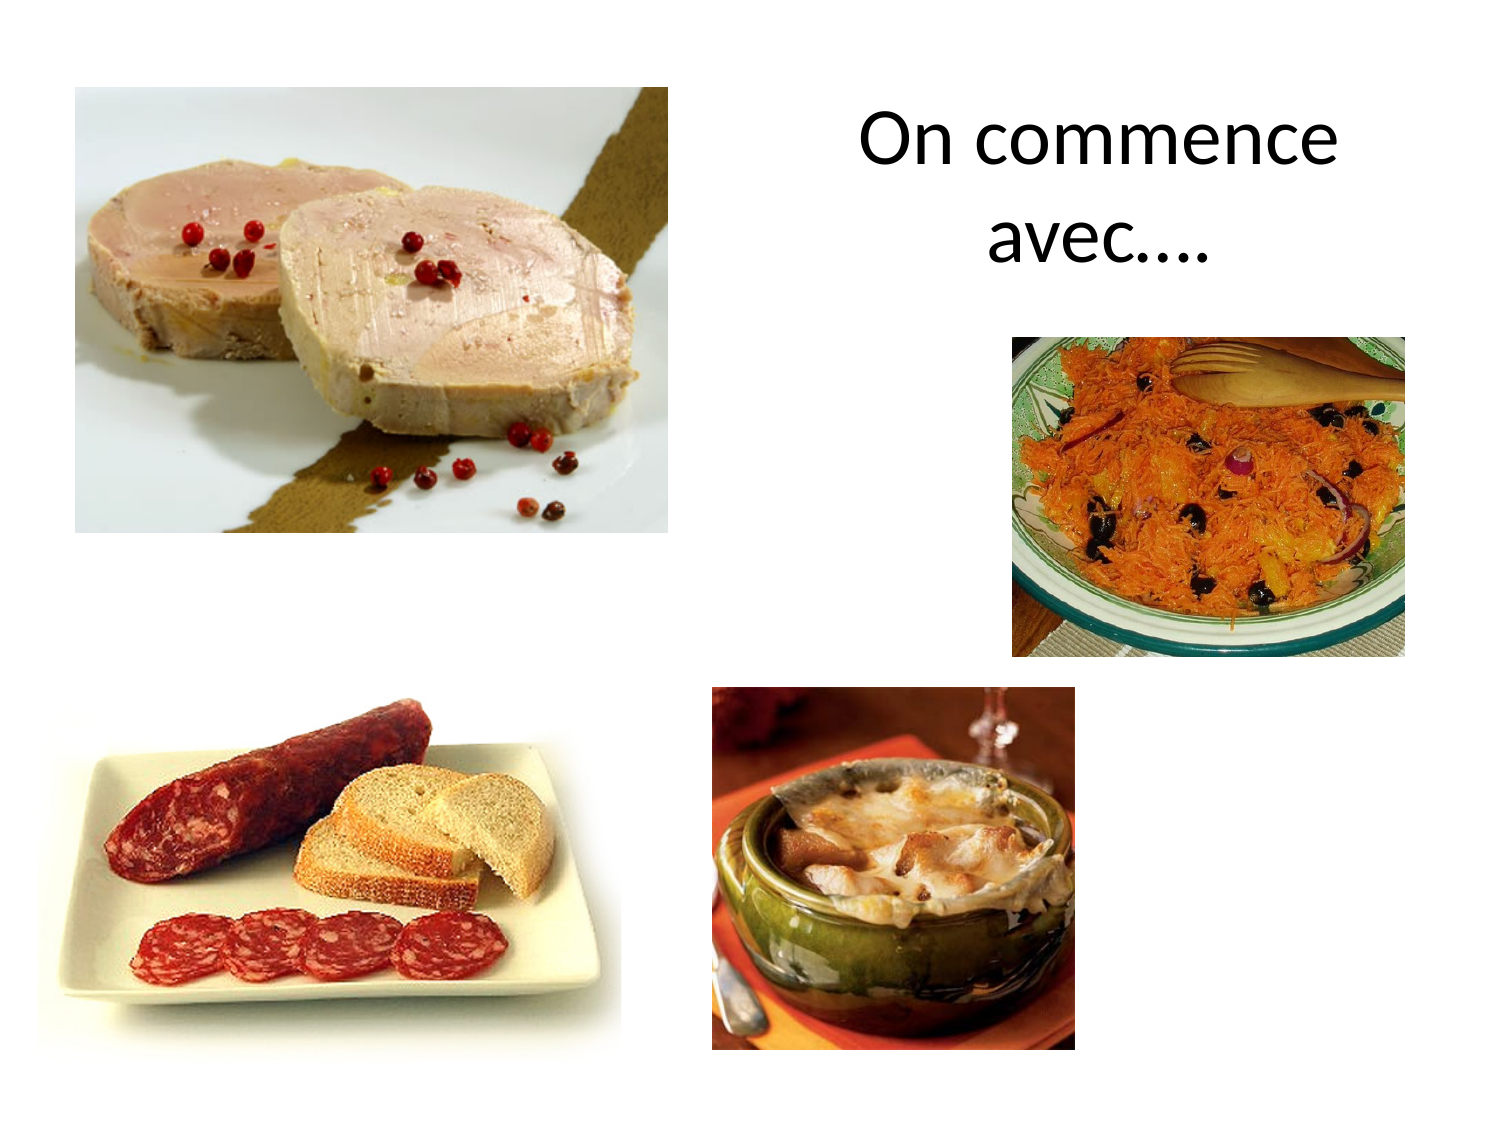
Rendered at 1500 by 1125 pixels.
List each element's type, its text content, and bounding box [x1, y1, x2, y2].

picture [712, 687, 1076, 1051]
picture [74, 87, 668, 533]
picture [37, 674, 622, 1063]
title On commence avec…. [774, 75, 1425, 288]
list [1012, 337, 1405, 657]
